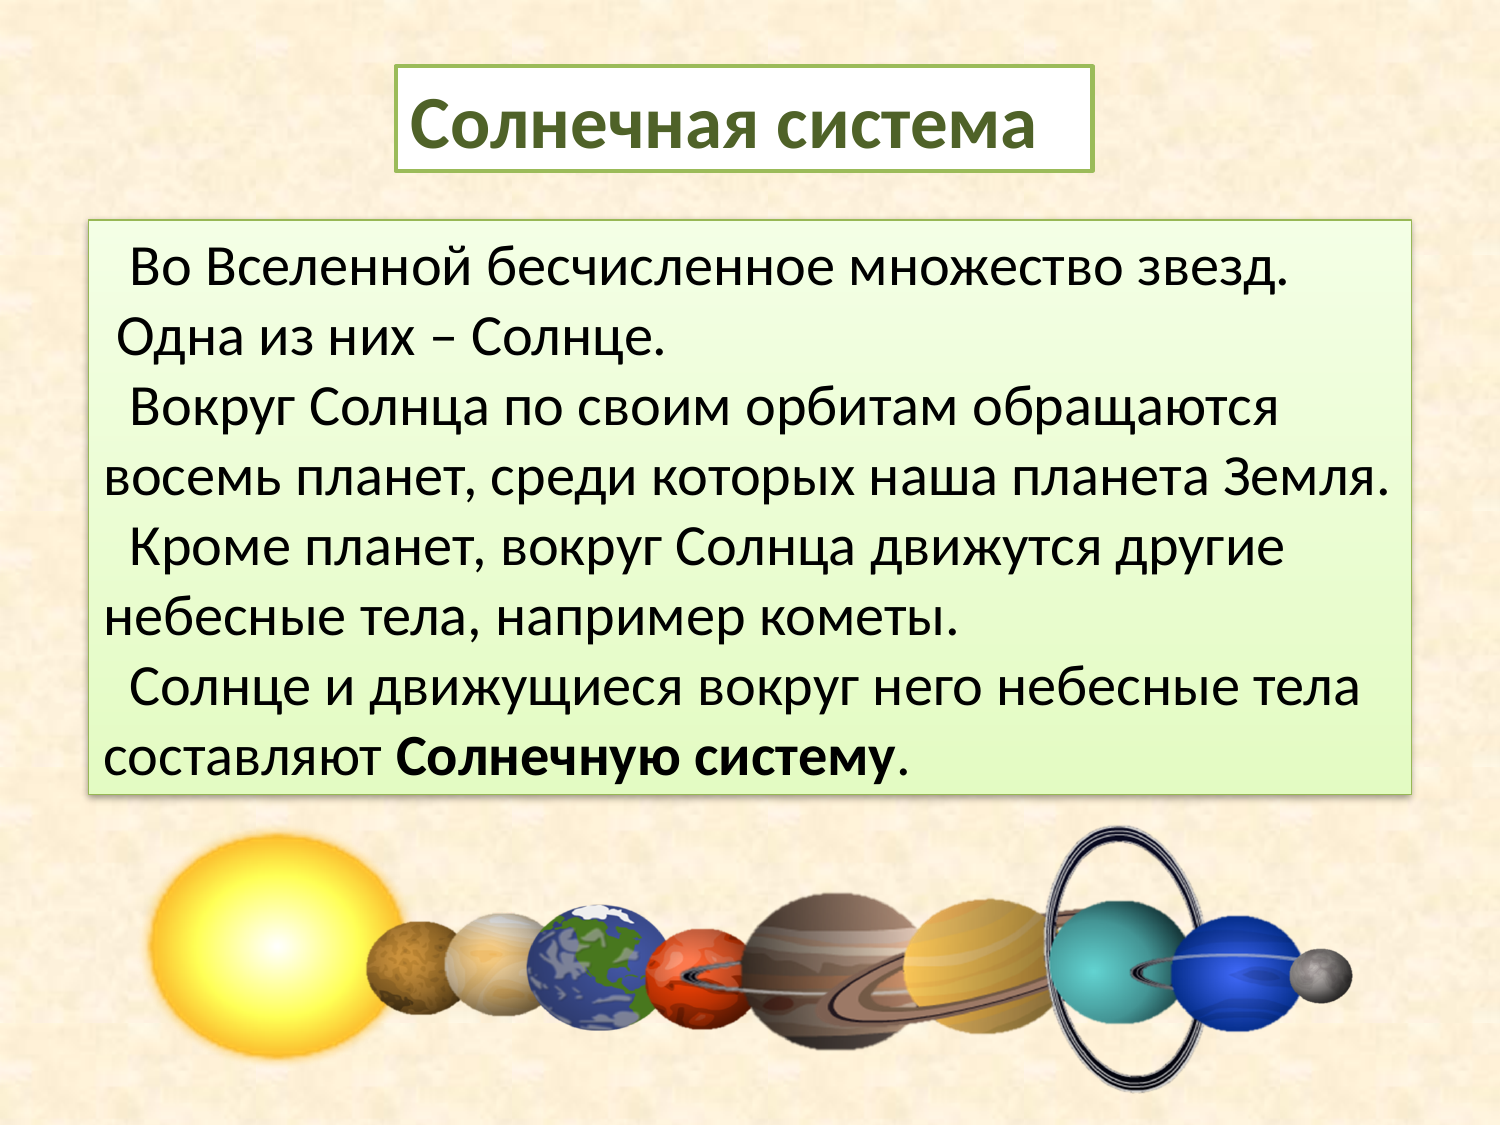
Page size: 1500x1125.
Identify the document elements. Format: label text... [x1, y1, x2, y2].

picture [0, 0, 1500, 1125]
text_box Солнечная система [394, 64, 1095, 173]
text_box Во Вселенной бесчисленное множество звезд. Одна из них – Солнце. Вокруг Солнца по своим орбитам обращаются восемь планет, среди которых наша планета Земля. Кроме планет, вокруг Солнца движутся другие небесные тела, например кометы. Солнце и движущиеся вокруг него небесные тела составляют Солнечную систему. [88, 219, 1412, 795]
